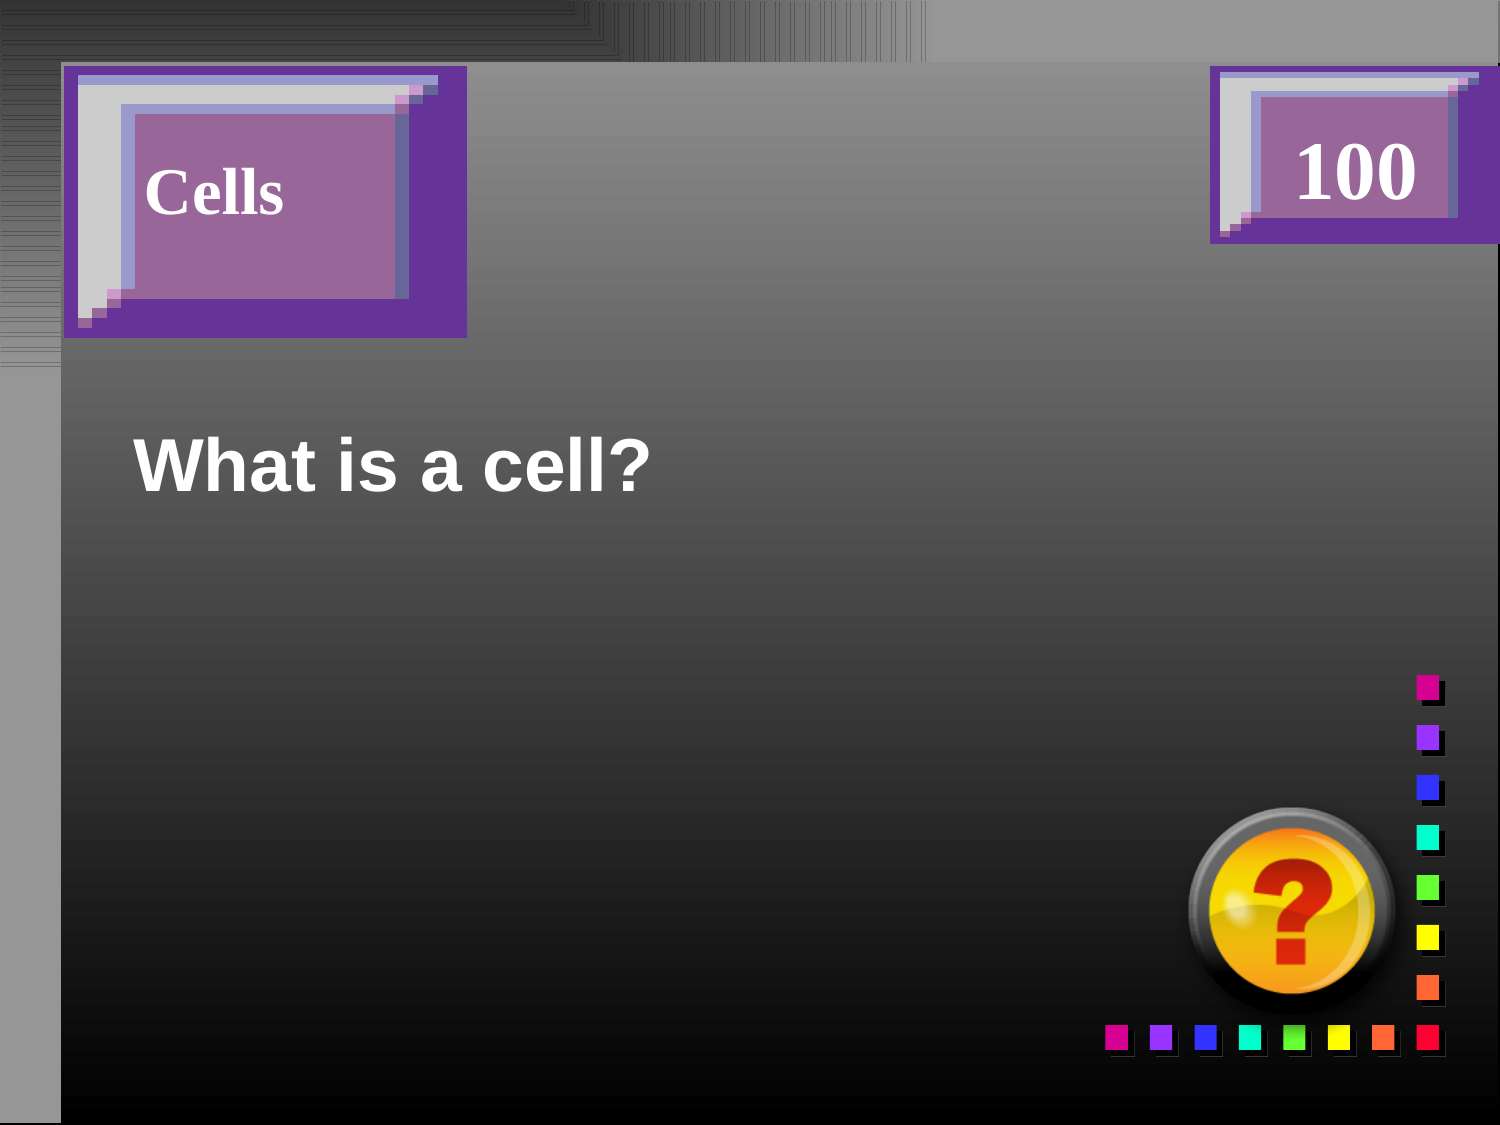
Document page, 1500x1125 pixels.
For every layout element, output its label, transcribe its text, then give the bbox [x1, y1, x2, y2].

list What is a cell? [117, 408, 1500, 811]
picture [1174, 798, 1416, 1039]
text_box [64, 66, 481, 339]
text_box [1210, 66, 1500, 244]
